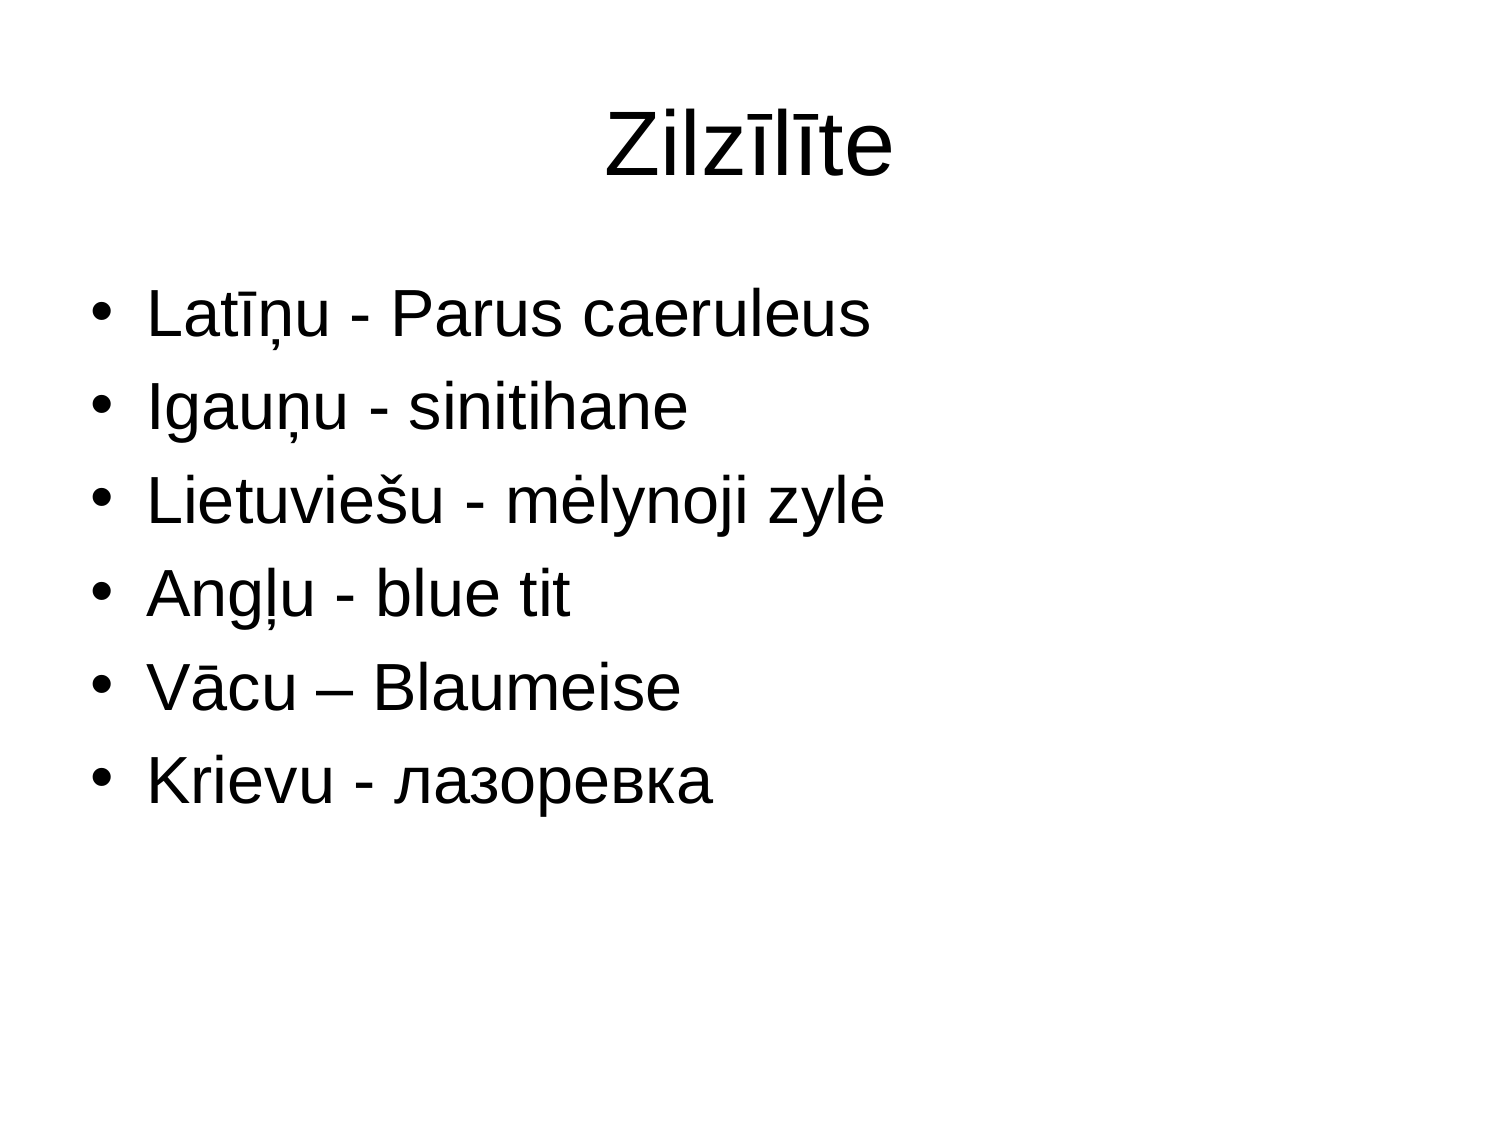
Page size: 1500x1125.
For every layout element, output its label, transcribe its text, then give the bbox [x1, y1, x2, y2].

title Zilzīlīte [74, 44, 1426, 233]
list Latīņu - Parus caeruleus Igauņu - sinitihane Lietuviešu - mėlynoji zylė Angļu - blue tit Vācu – Blaumeise Krievu - лазоревка [74, 262, 1426, 1006]
